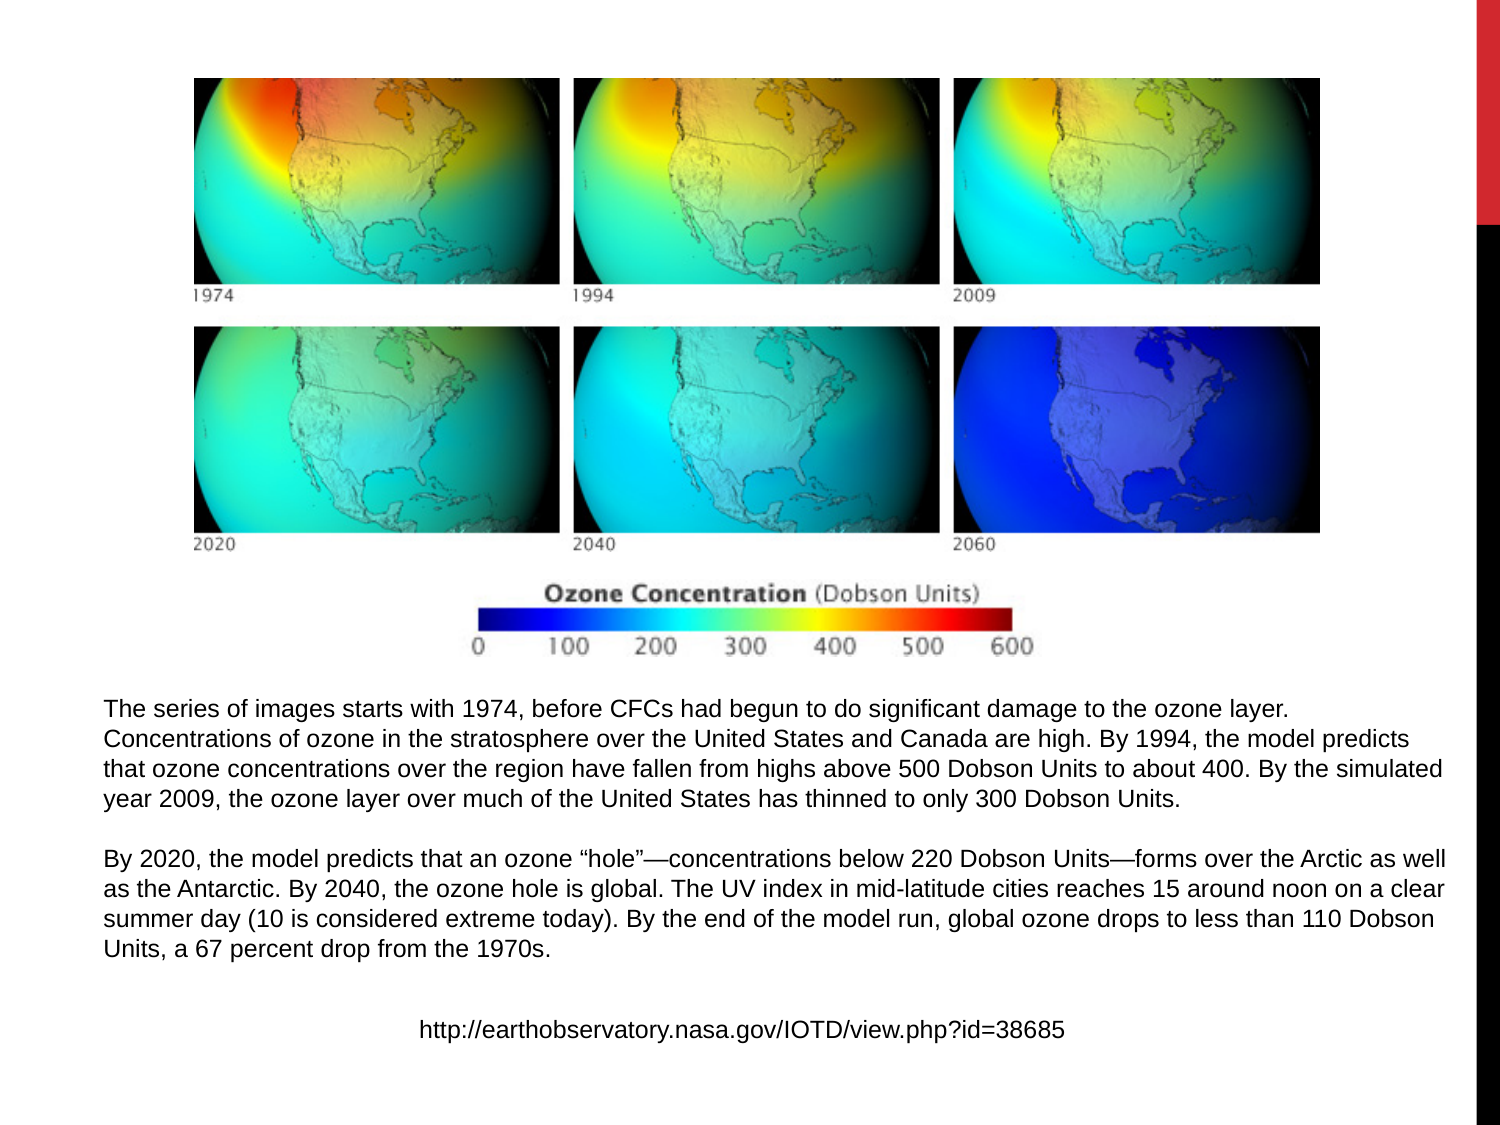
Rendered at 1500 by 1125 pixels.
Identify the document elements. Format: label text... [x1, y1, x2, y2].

text_box The series of images starts with 1974, before CFCs had begun to do significant damage to the ozone layer. Concentrations of ozone in the stratosphere over the United States and Canada are high. By 1994, the model predicts that ozone concentrations over the region have fallen from highs above 500 Dobson Units to about 400. By the simulated year 2009, the ozone layer over much of the United States has thinned to only 300 Dobson Units. By 2020, the model predicts that an ozone “hole”—concentrations below 220 Dobson Units—forms over the Arctic as well as the Antarctic. By 2040, the ozone hole is global. The UV index in mid-latitude cities reaches 15 around noon on a clear summer day (10 is considered extreme today). By the end of the model run, global ozone drops to less than 110 Dobson Units, a 67 percent drop from the 1970s. [88, 685, 1471, 970]
text_box http://earthobservatory.nasa.gov/IOTD/view.php?id=38685 [404, 1005, 1155, 1051]
picture [194, 77, 1321, 553]
picture [457, 579, 1043, 658]
